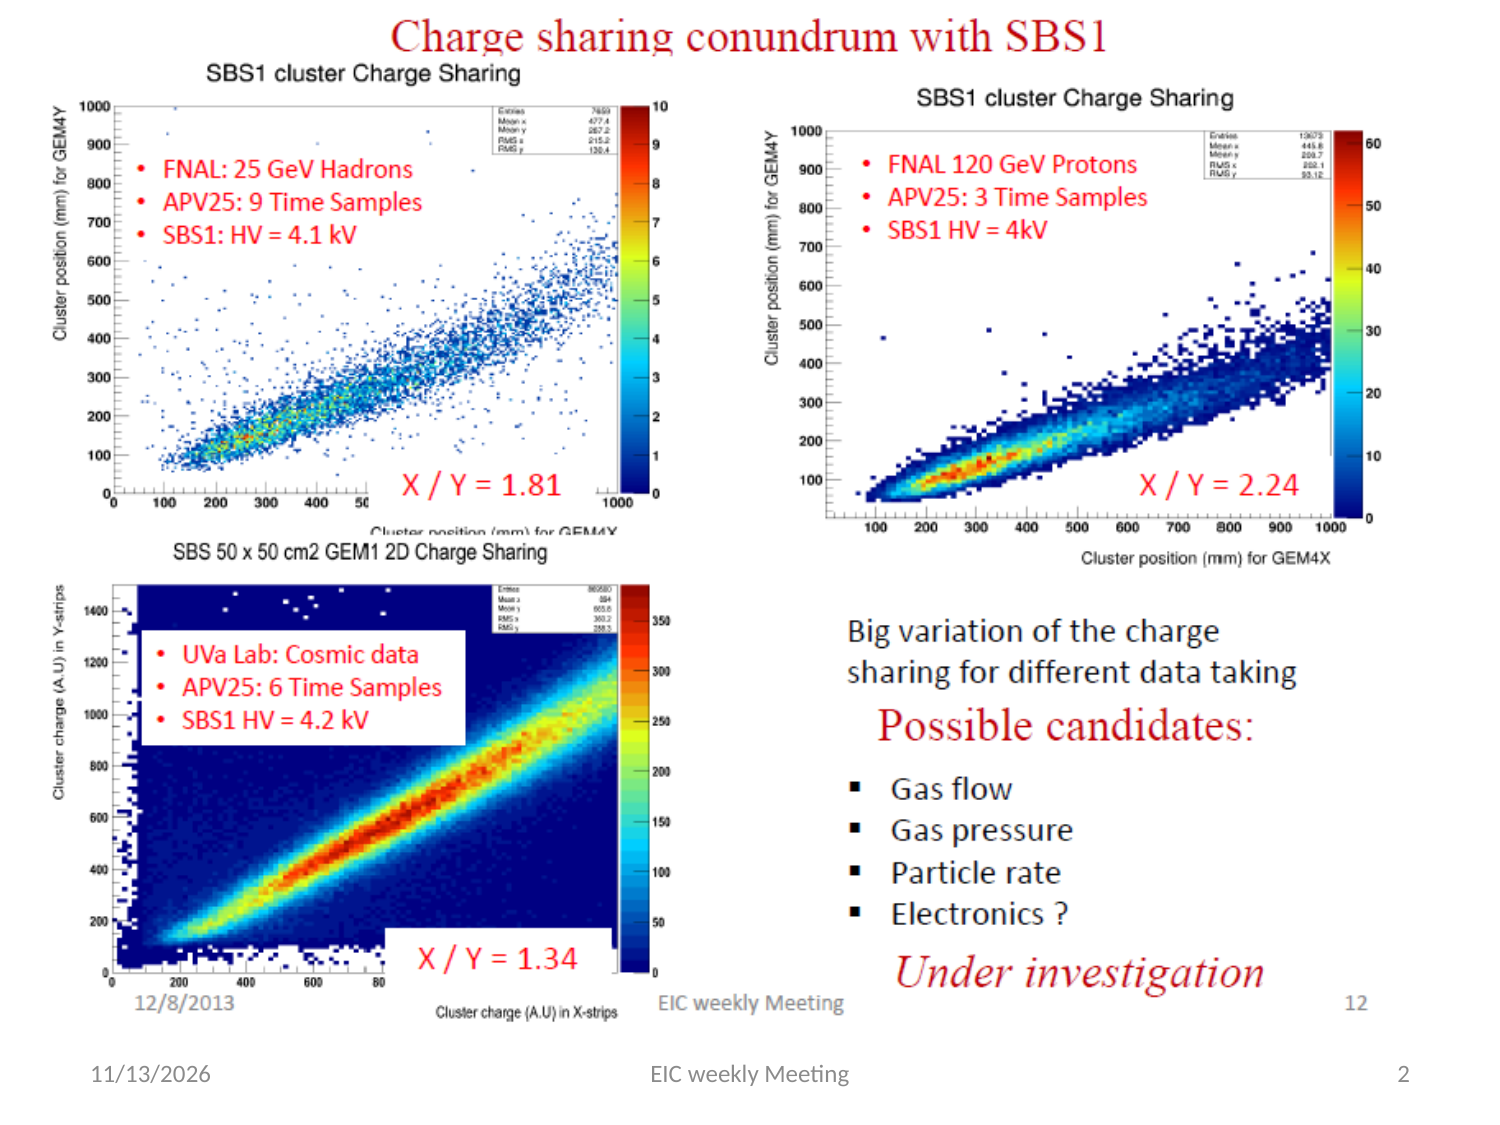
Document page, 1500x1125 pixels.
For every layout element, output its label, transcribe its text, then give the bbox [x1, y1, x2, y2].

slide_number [75, 1058, 425, 1103]
footer EIC weekly Meeting [512, 1058, 988, 1103]
picture [49, 0, 1452, 1051]
slide_number 2 [1074, 1058, 1425, 1103]
